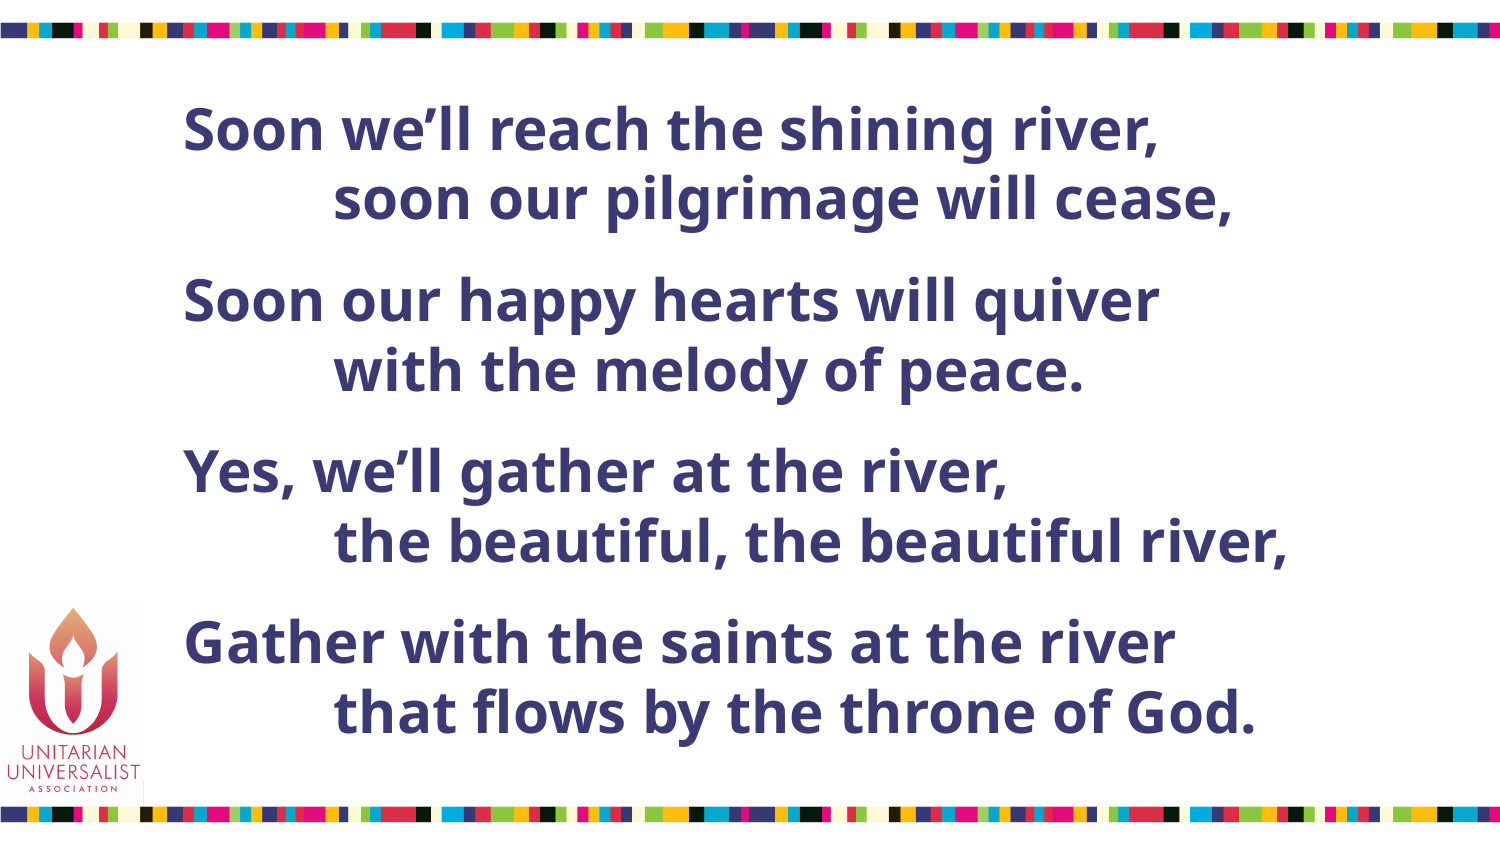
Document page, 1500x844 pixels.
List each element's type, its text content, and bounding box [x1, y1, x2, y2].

picture [0, 600, 1500, 824]
picture [0, 22, 1500, 40]
text_box Soon we’ll reach the shining river, soon our pilgrimage will cease, Soon our happy hearts will quiver with the melody of peace. Yes, we’ll gather at the river, the beautiful, the beautiful river, Gather with the saints at the river that flows by the throne of God. [168, 76, 1421, 761]
